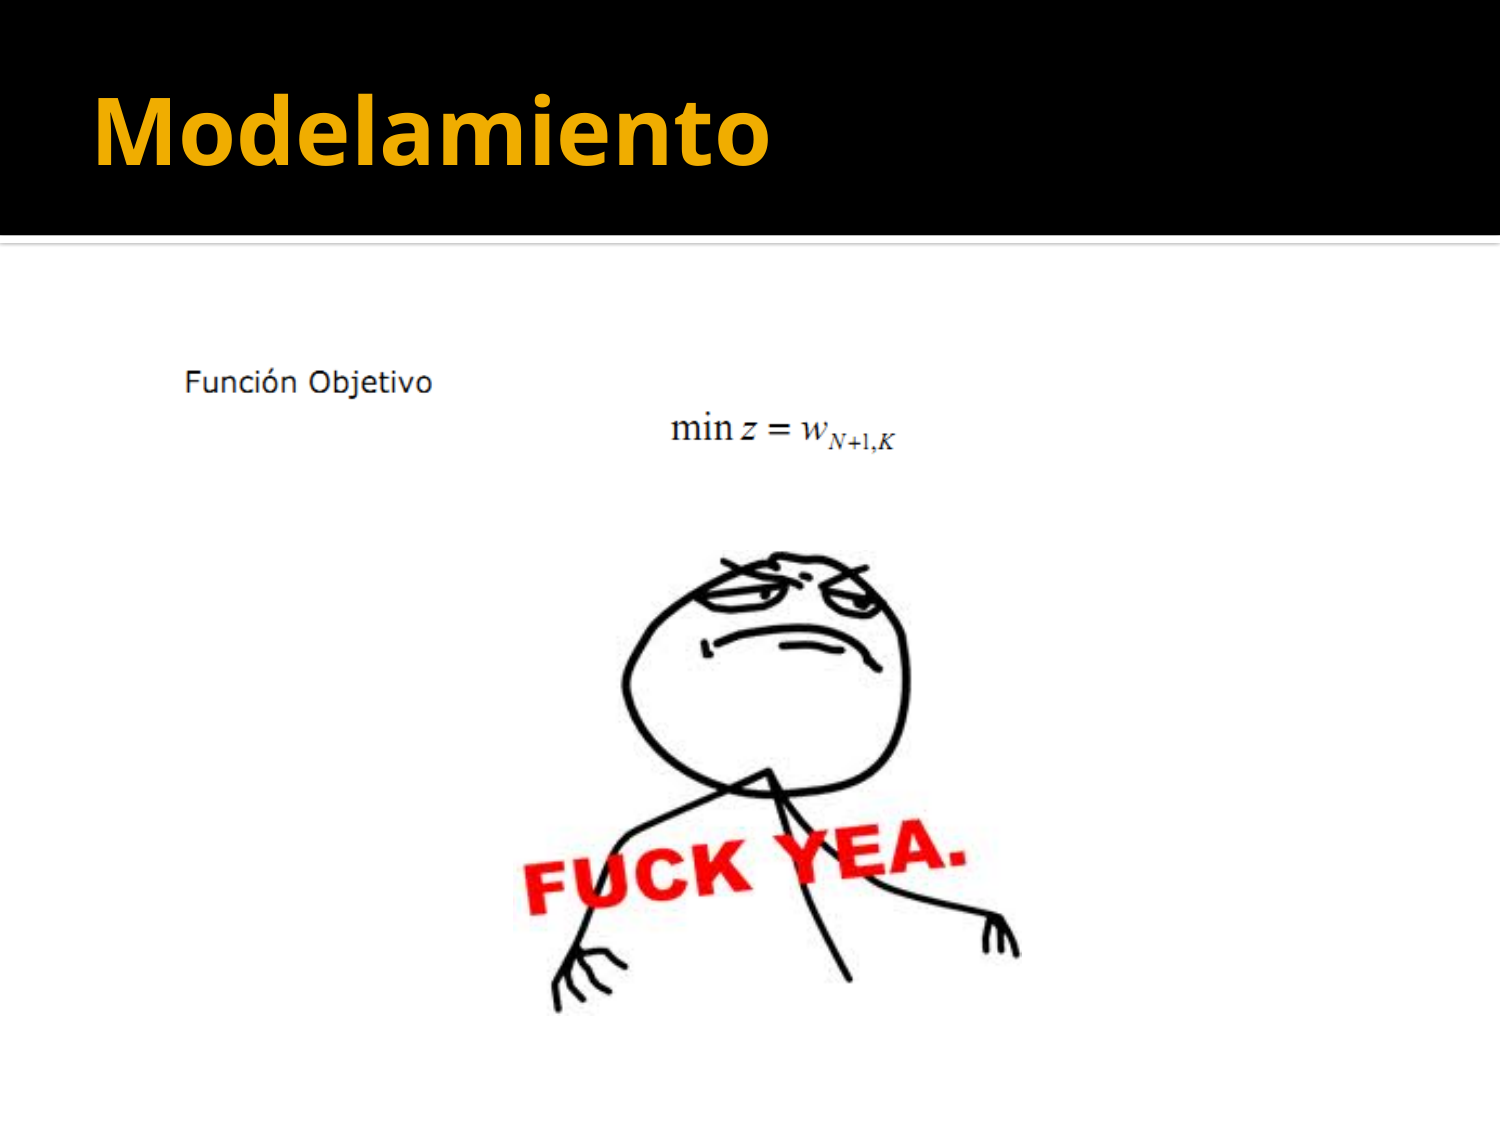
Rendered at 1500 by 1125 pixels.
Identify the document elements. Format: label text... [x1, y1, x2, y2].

picture [130, 341, 1108, 481]
picture [513, 550, 1022, 1016]
title Modelamiento [75, 25, 1425, 231]
